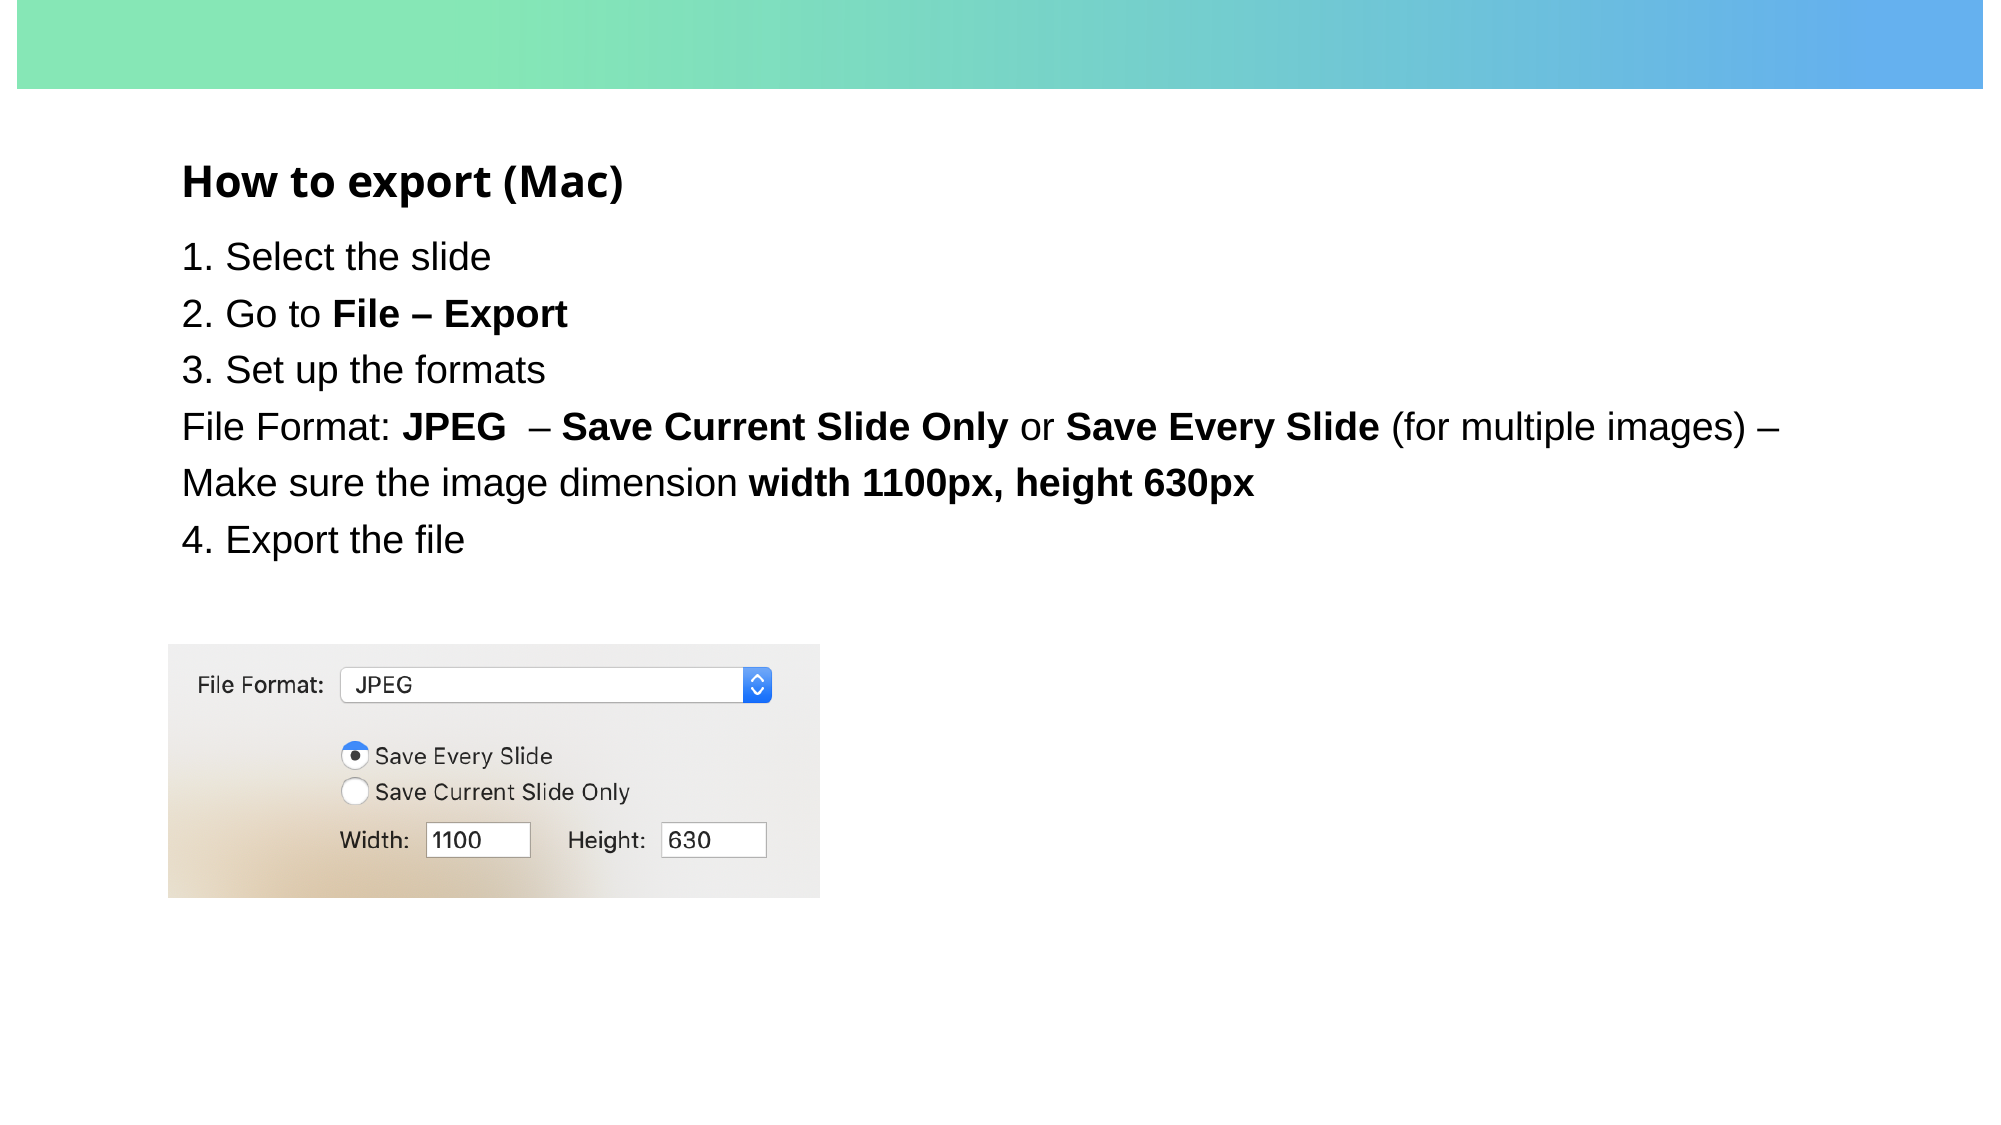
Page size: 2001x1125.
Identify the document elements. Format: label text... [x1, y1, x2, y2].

picture [167, 644, 820, 898]
picture [17, 0, 1983, 89]
text_box 1. Select the slide 2. Go to File – Export 3. Set up the formats File Format: JPEG – Save Current Slide Only or Save Every Slide (for multiple images) – Make sure the image dimension width 1100px, height 630px 4. Export the file [167, 205, 1863, 568]
text_box How to export (Mac) [167, 152, 1544, 214]
